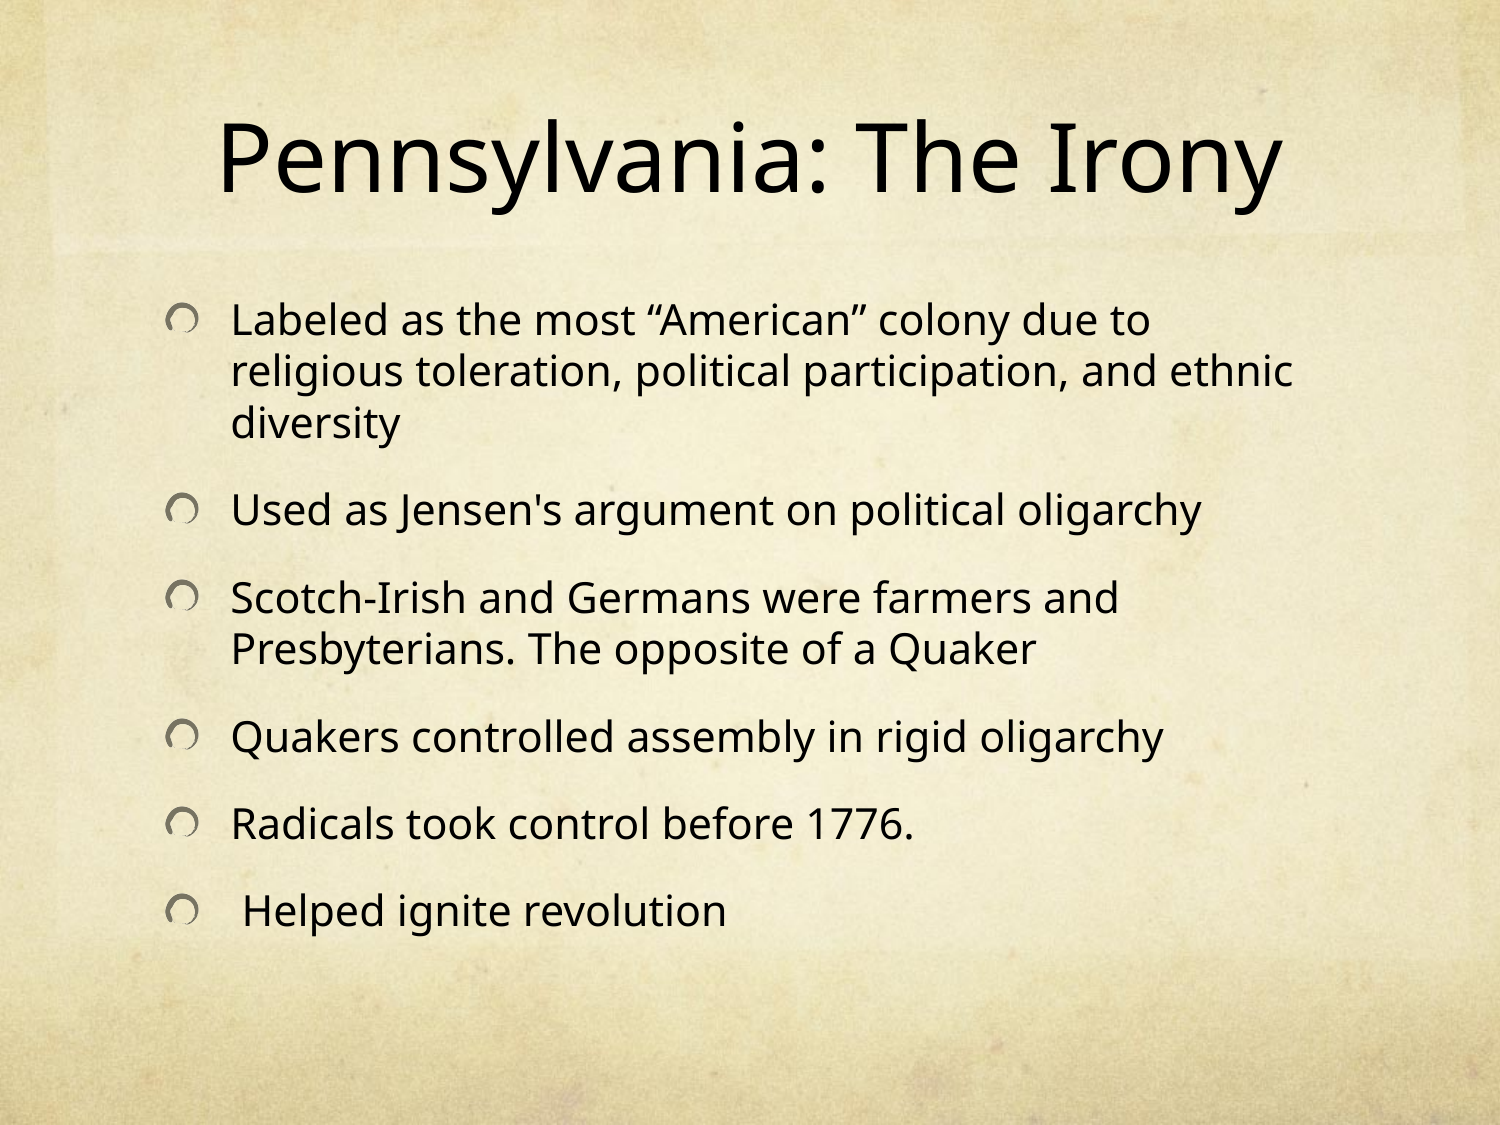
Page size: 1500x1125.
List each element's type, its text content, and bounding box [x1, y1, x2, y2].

title Pennsylvania: The Irony [150, 82, 1350, 225]
list Labeled as the most “American” colony due to religious toleration, political participation, and ethnic diversity Used as Jensen's argument on political oligarchy Scotch-Irish and Germans were farmers and Presbyterians. The opposite of a Quaker Quakers controlled assembly in rigid oligarchy Radicals took control before 1776. Helped ignite revolution [150, 284, 1350, 950]
picture [0, 0, 1500, 1125]
